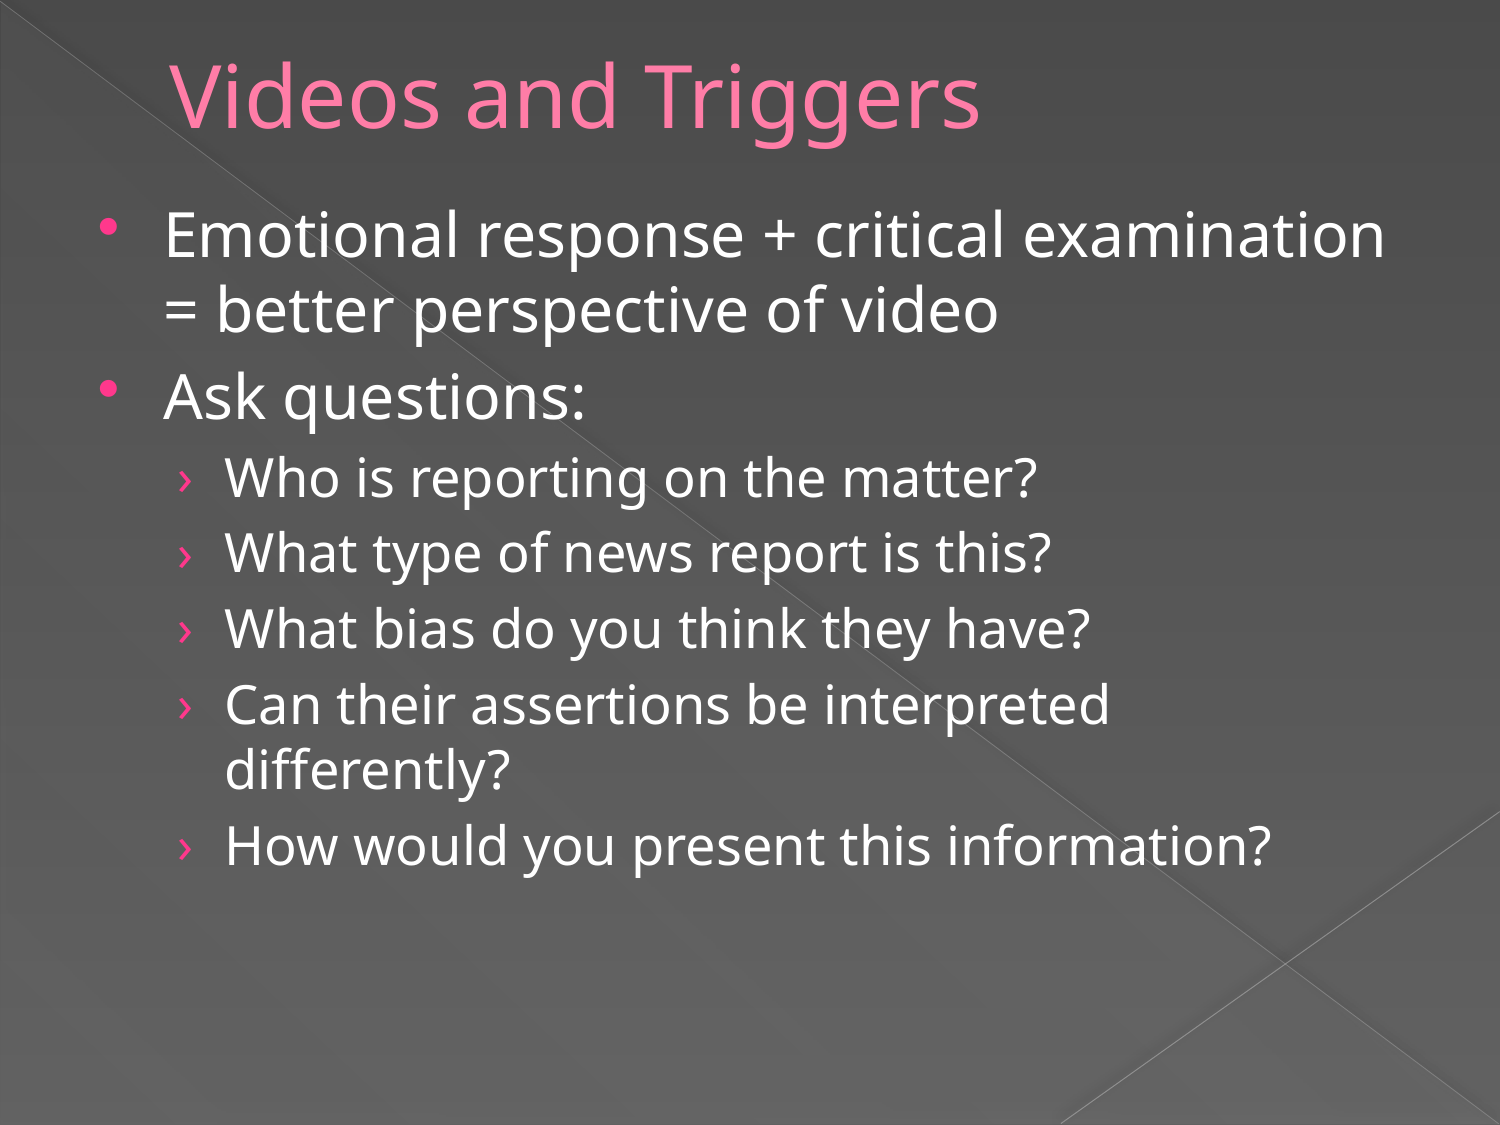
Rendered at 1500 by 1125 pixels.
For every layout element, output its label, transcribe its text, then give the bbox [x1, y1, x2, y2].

list Emotional response + critical examination = better perspective of video Ask questions: Who is reporting on the matter? What type of news report is this? What bias do you think they have? Can their assertions be interpreted differently? How would you present this information? [75, 187, 1425, 1005]
title Videos and Triggers [75, 0, 1425, 187]
